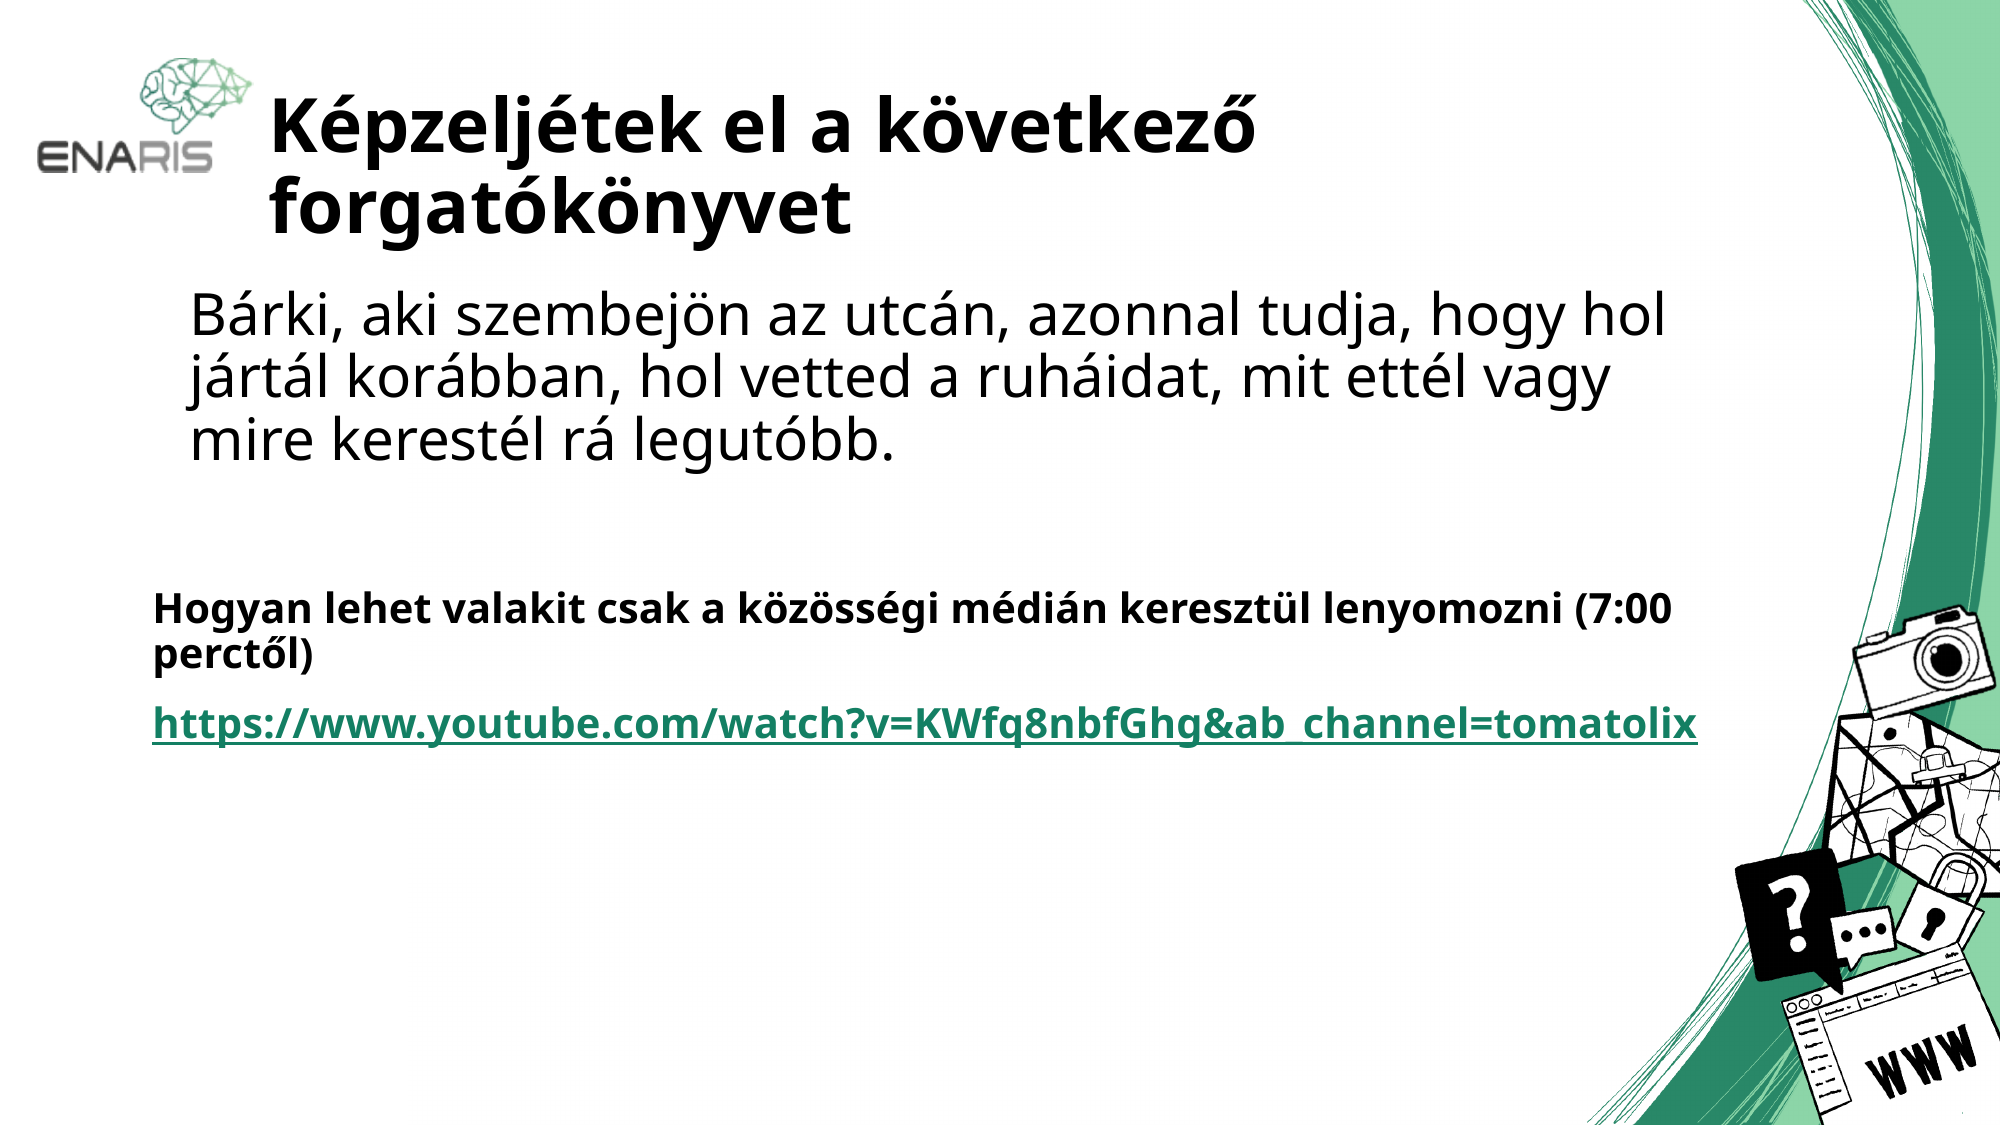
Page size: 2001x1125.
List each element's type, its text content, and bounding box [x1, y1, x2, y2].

list Bárki, aki szembejön az utcán, azonnal tudja, hogy hol jártál korábban, hol vetted a ruháidat, mit ettél vagy mire kerestél rá legutóbb. Hogyan lehet valakit csak a közösségi médián keresztül lenyomozni (7:00 perctől) https://www.youtube.com/watch?v=KWfq8nbfGhg&ab_channel=tomatolix [137, 277, 1728, 1074]
picture [408, 0, 2000, 1125]
picture [37, 58, 254, 173]
title Képzeljétek el a következő forgatókönyvet [253, 59, 1863, 278]
